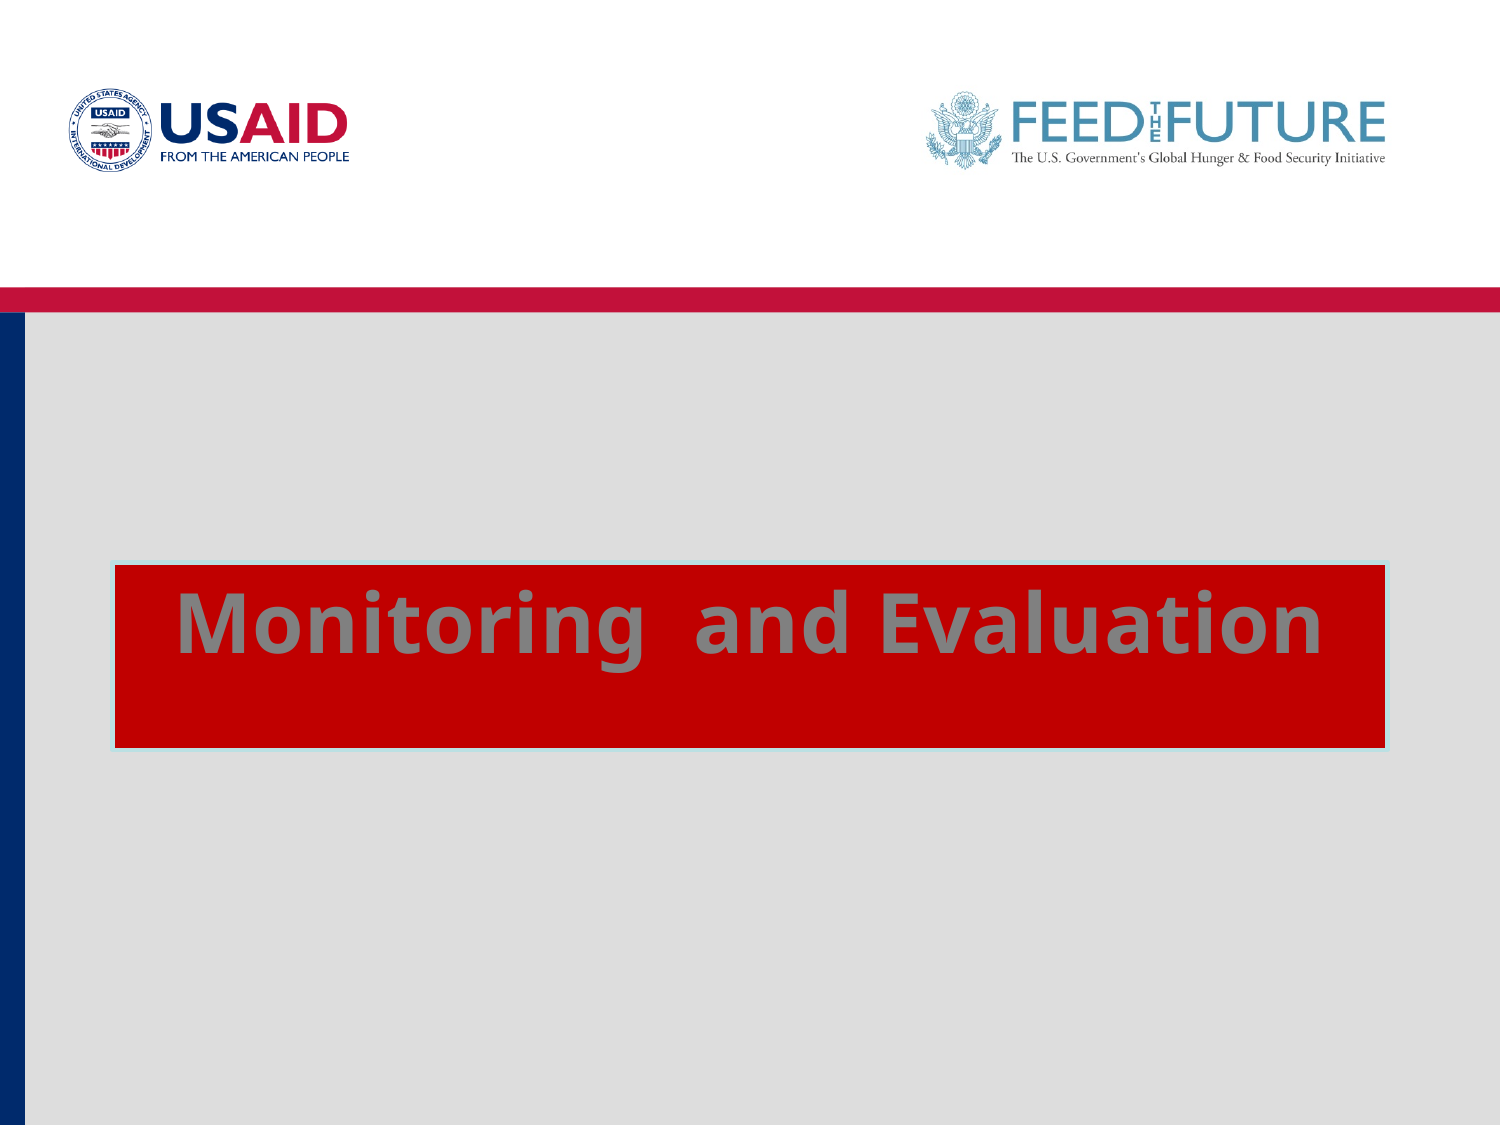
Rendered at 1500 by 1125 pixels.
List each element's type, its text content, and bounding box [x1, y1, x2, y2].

picture [887, 62, 1427, 202]
title Monitoring and Evaluation [110, 560, 1390, 752]
picture [27, 62, 389, 202]
